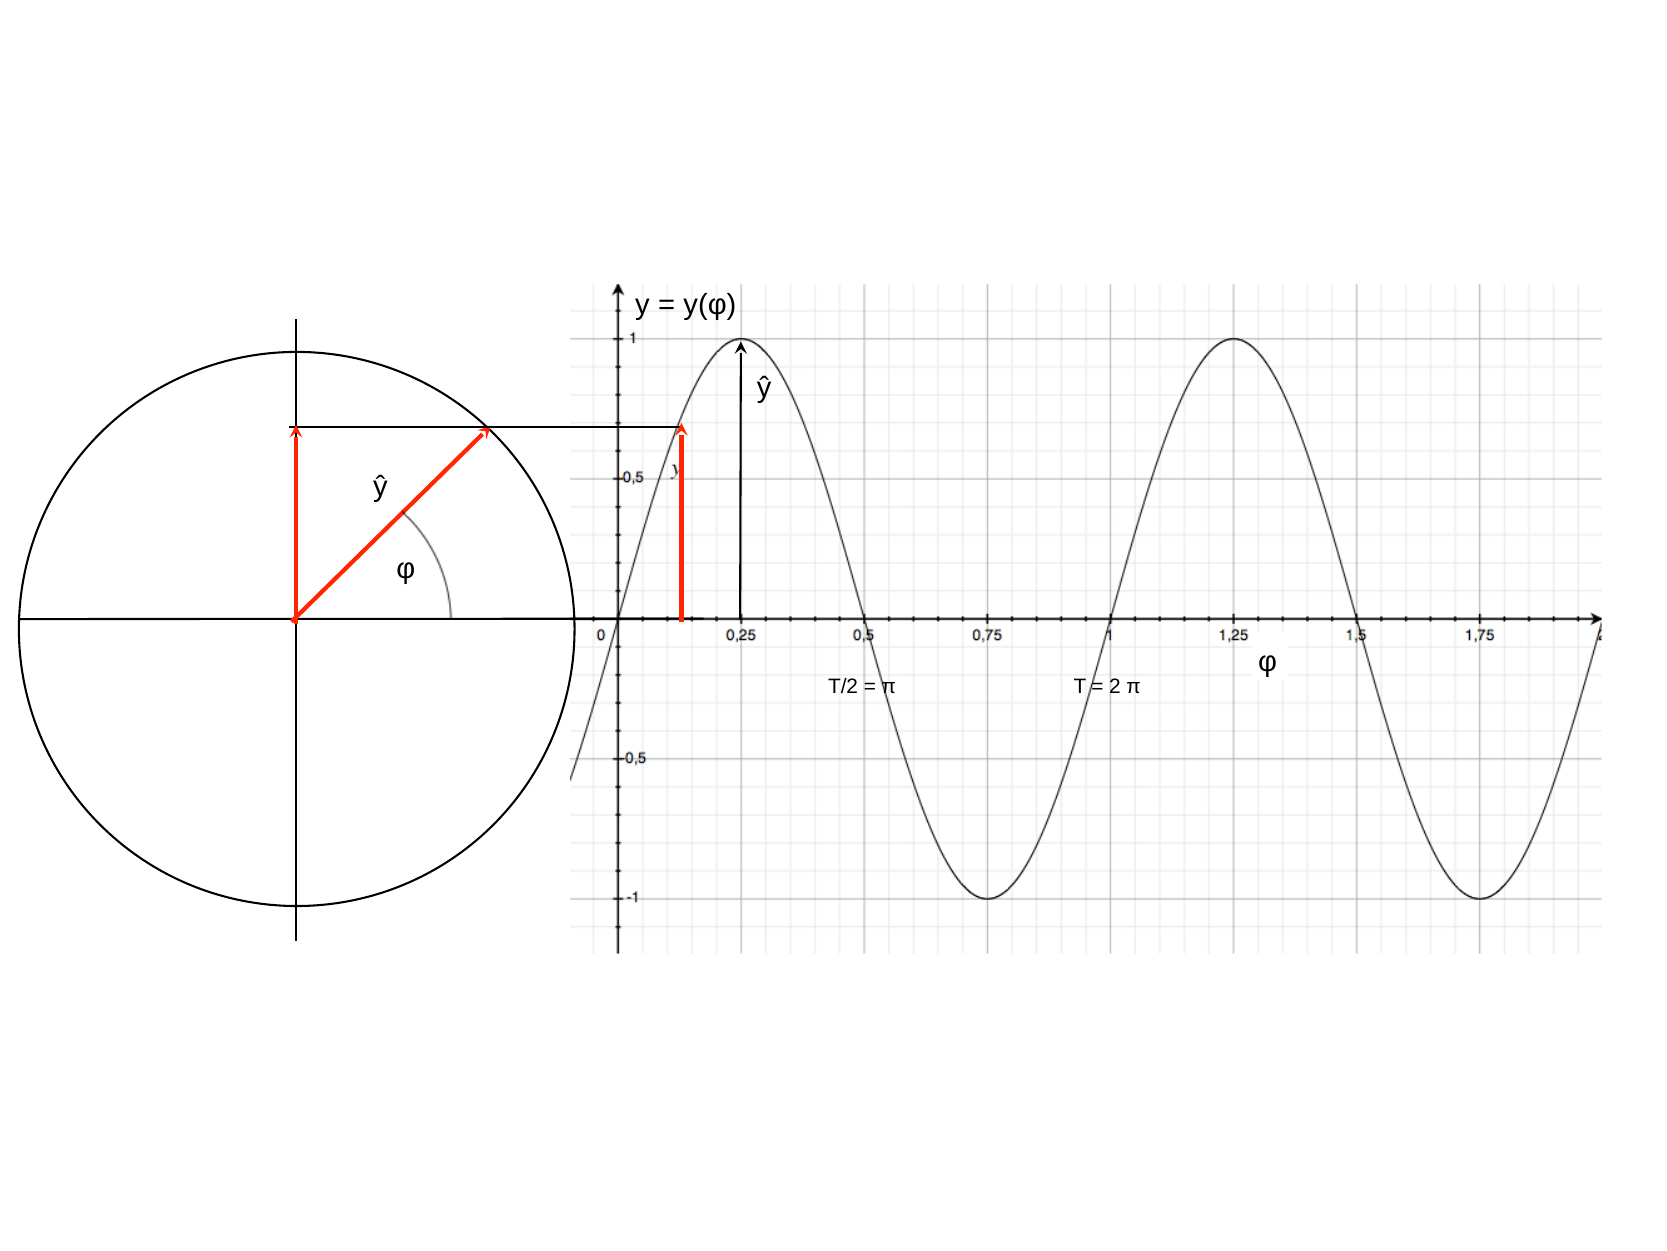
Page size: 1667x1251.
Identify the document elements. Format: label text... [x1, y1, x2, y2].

text_box ŷ [366, 457, 397, 506]
picture [568, 283, 1604, 955]
text_box [296, 428, 564, 618]
text_box [296, 619, 564, 907]
text_box [289, 424, 303, 438]
text_box [18, 351, 295, 907]
text_box φ [390, 539, 397, 588]
text_box [477, 428, 491, 440]
text_box [296, 351, 487, 427]
picture [402, 508, 483, 621]
